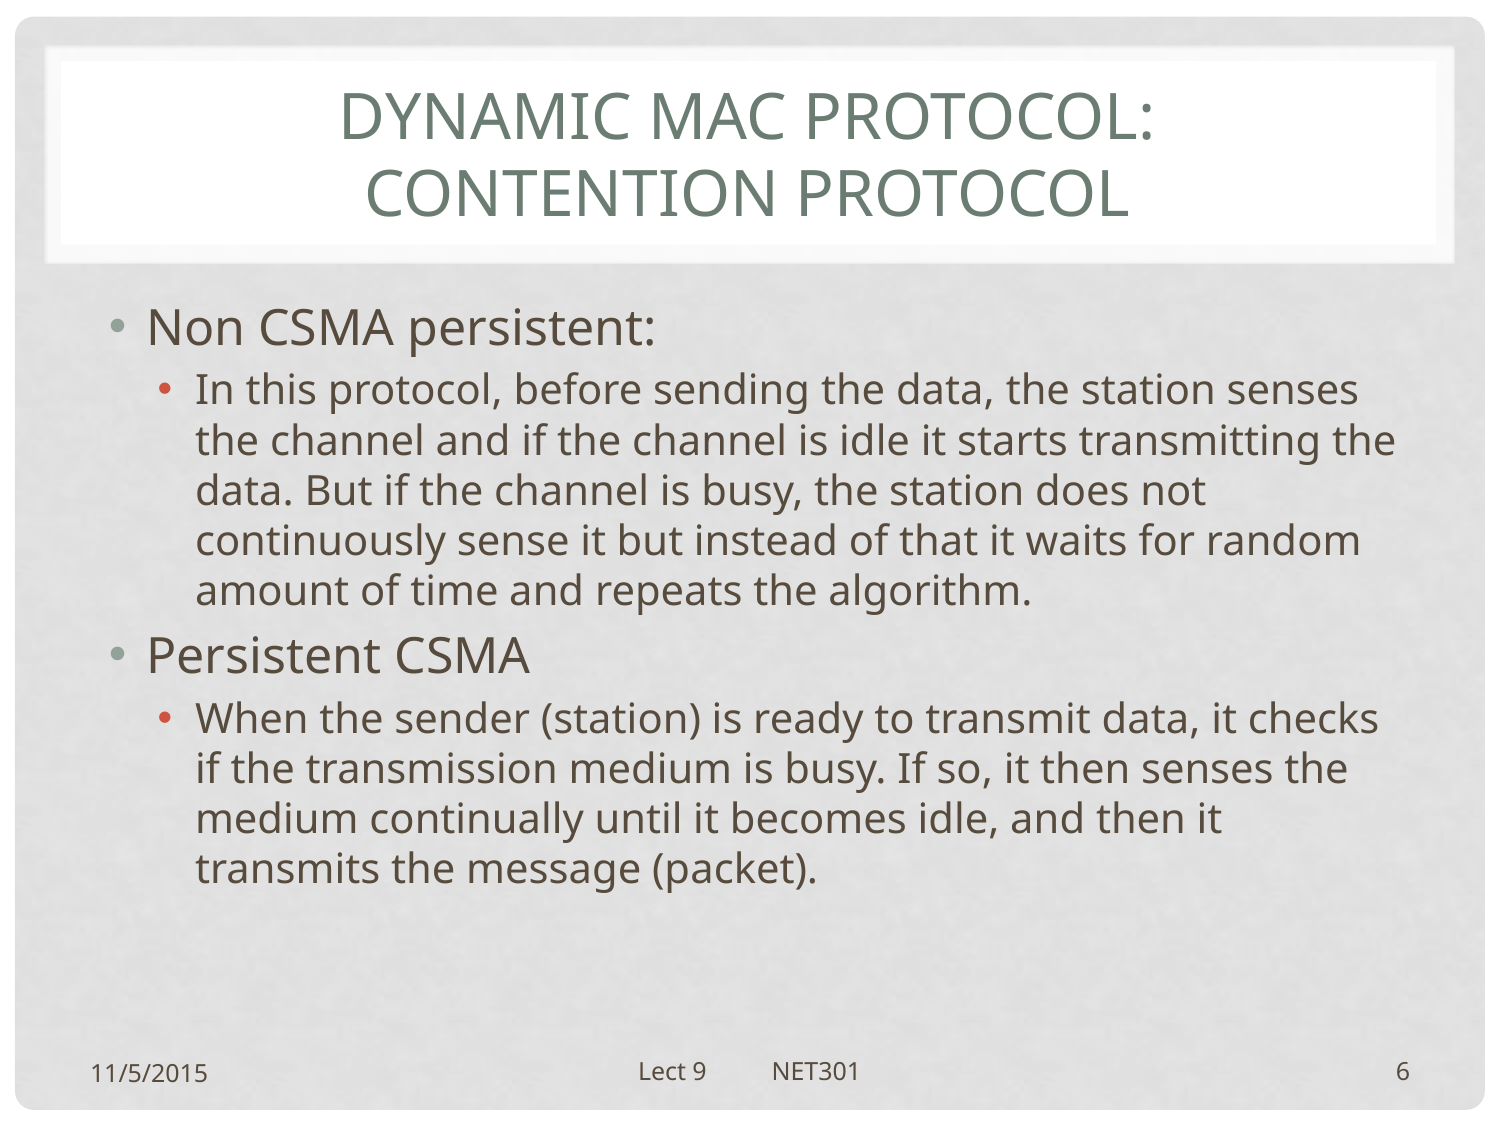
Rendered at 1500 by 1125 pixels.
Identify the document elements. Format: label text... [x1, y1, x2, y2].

title Dynamic mac protocol: contention protocol [69, 66, 1425, 238]
slide_number 6 [1074, 1042, 1425, 1103]
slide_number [75, 1042, 425, 1103]
footer Lect 9 NET301 [512, 1042, 988, 1103]
list Non CSMA persistent: In this protocol, before sending the data, the station senses the channel and if the channel is idle it starts transmitting the data. But if the channel is busy, the station does not continuously sense it but instead of that it waits for random amount of time and repeats the algorithm. Persistent CSMA When the sender (station) is ready to transmit data, it checks if the transmission medium is busy. If so, it then senses the medium continually until it becomes idle, and then it transmits the message (packet). [75, 287, 1425, 1005]
